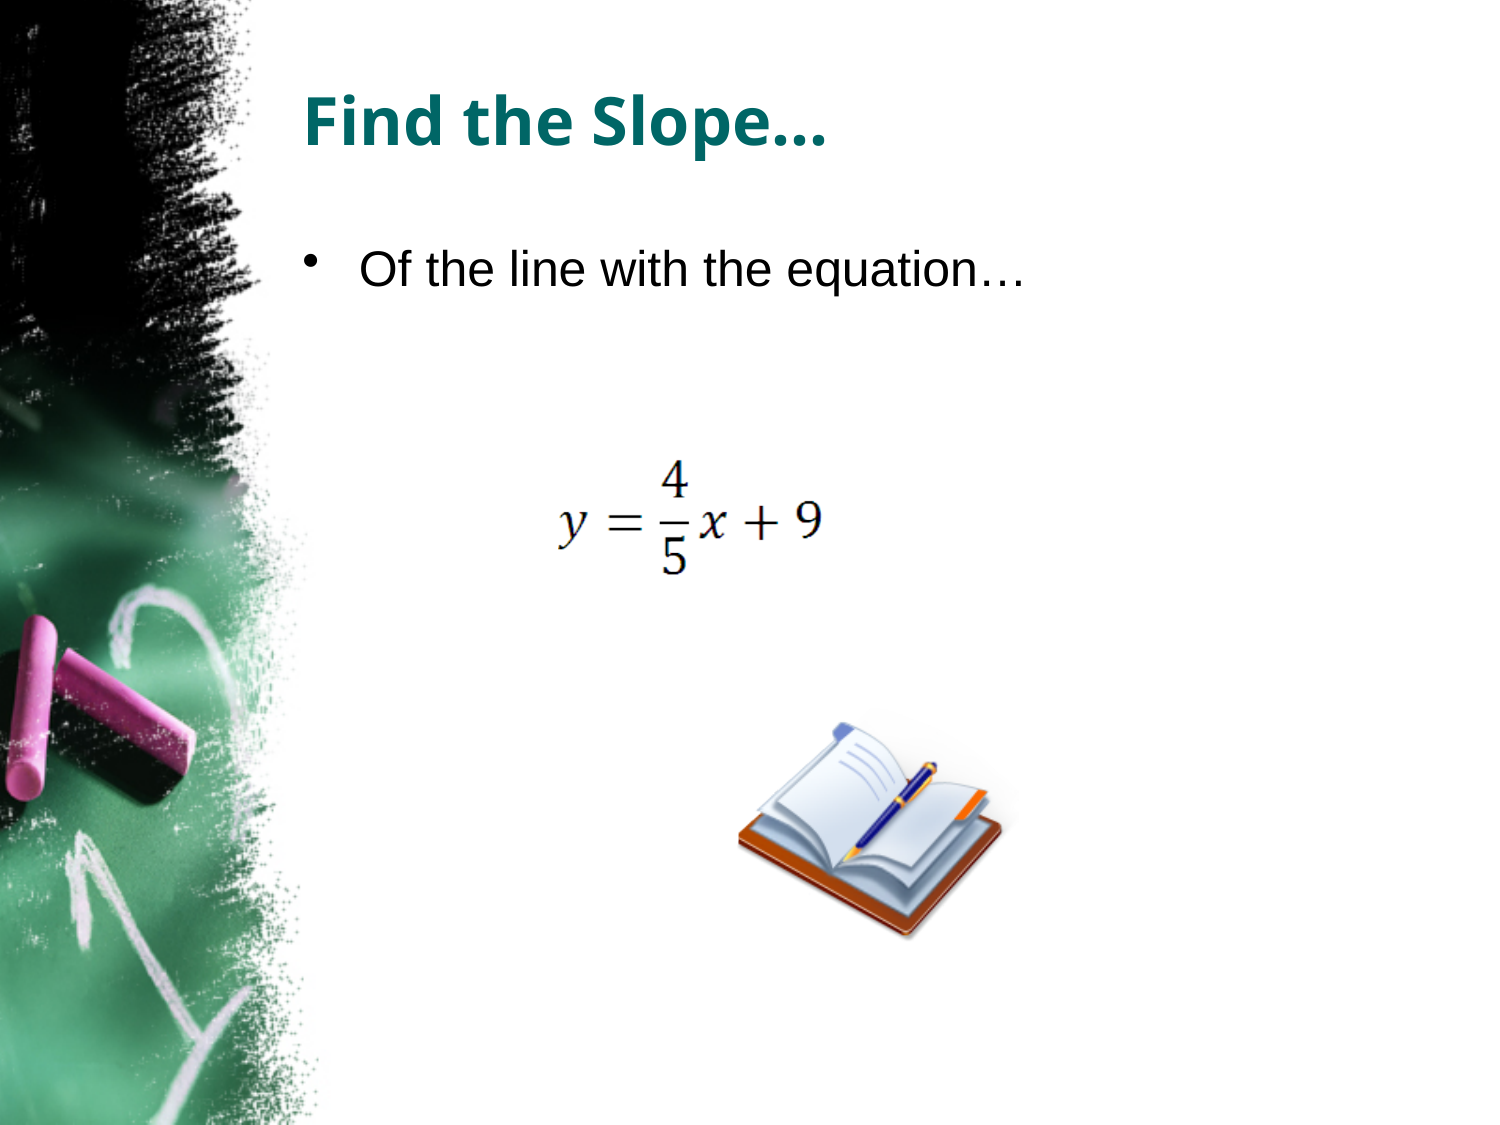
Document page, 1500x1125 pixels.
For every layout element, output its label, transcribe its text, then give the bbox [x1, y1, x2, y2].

picture [0, 1, 1500, 1125]
list Of the line with the equation… [287, 228, 1393, 980]
title Find the Slope… [287, 49, 1438, 188]
